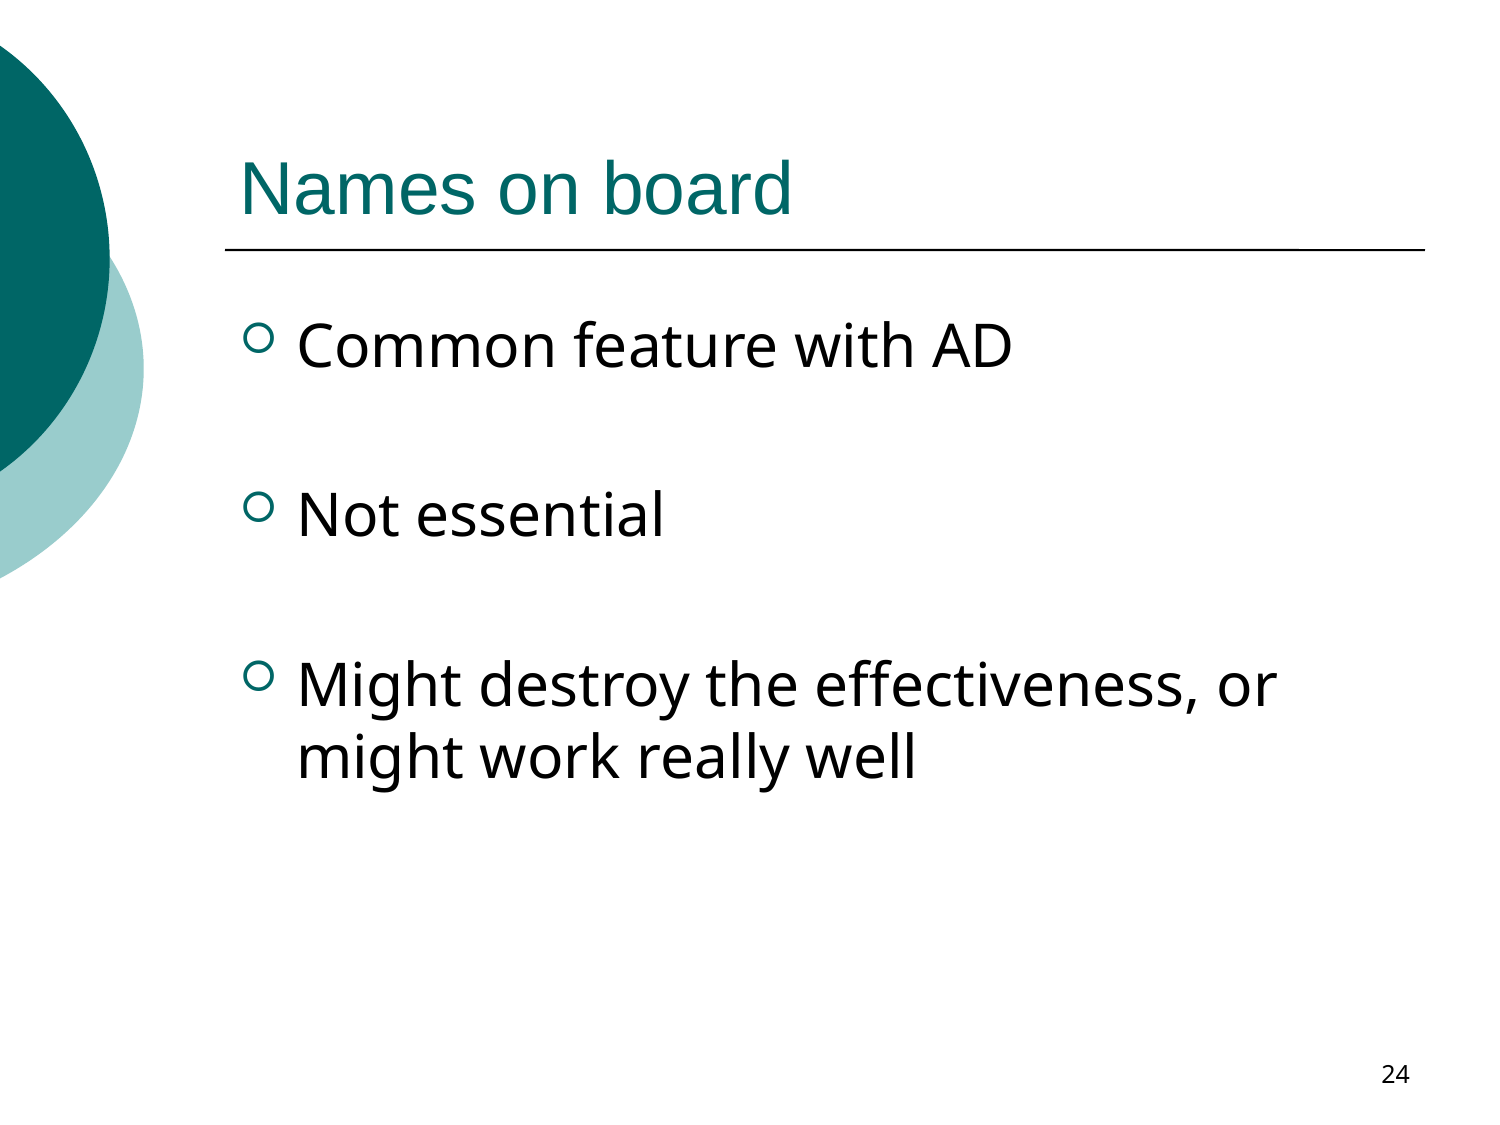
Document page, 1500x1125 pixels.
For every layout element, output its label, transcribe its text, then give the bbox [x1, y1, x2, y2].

list Common feature with AD Not essential Might destroy the effectiveness, or might work really well [224, 299, 1425, 975]
title Names on board [224, 49, 1425, 238]
slide_number 24 [1074, 1024, 1426, 1101]
